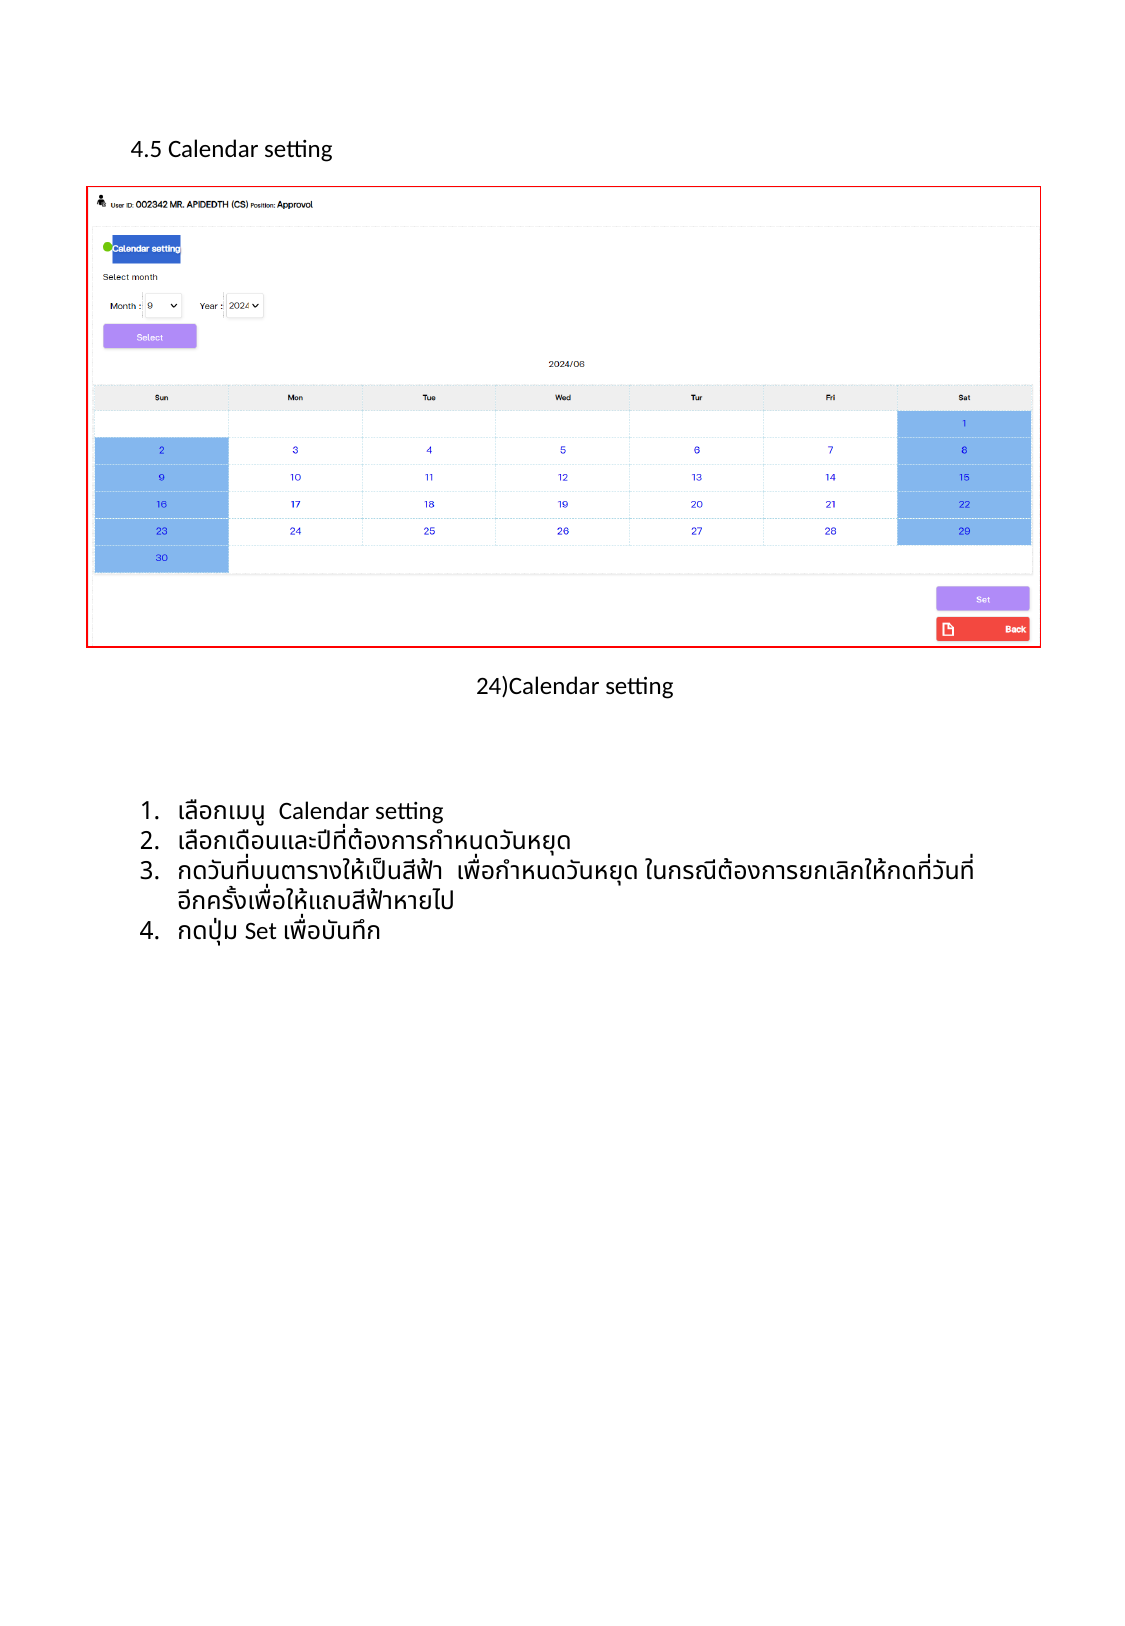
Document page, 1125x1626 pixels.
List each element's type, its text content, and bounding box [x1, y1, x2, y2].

text_box 4.5 Calendar setting [115, 125, 349, 170]
text_box เลือกเมนู Calendar setting เลือกเดือนและปีที่ต้องการกำหนดวันหยุด กดวันที่บนตารางให้เป็นสีฟ้า เพื่อกำหนดวันหยุด ในกรณีต้องการยกเลิกให้กดที่วันที่อีกครั้งเพื่อให้แถบสีฟ้าหายไป กดปุ่ม Set เพื่อบันทึก [125, 787, 1000, 952]
picture [87, 187, 1040, 647]
text_box 24)Calendar setting [137, 662, 1013, 708]
